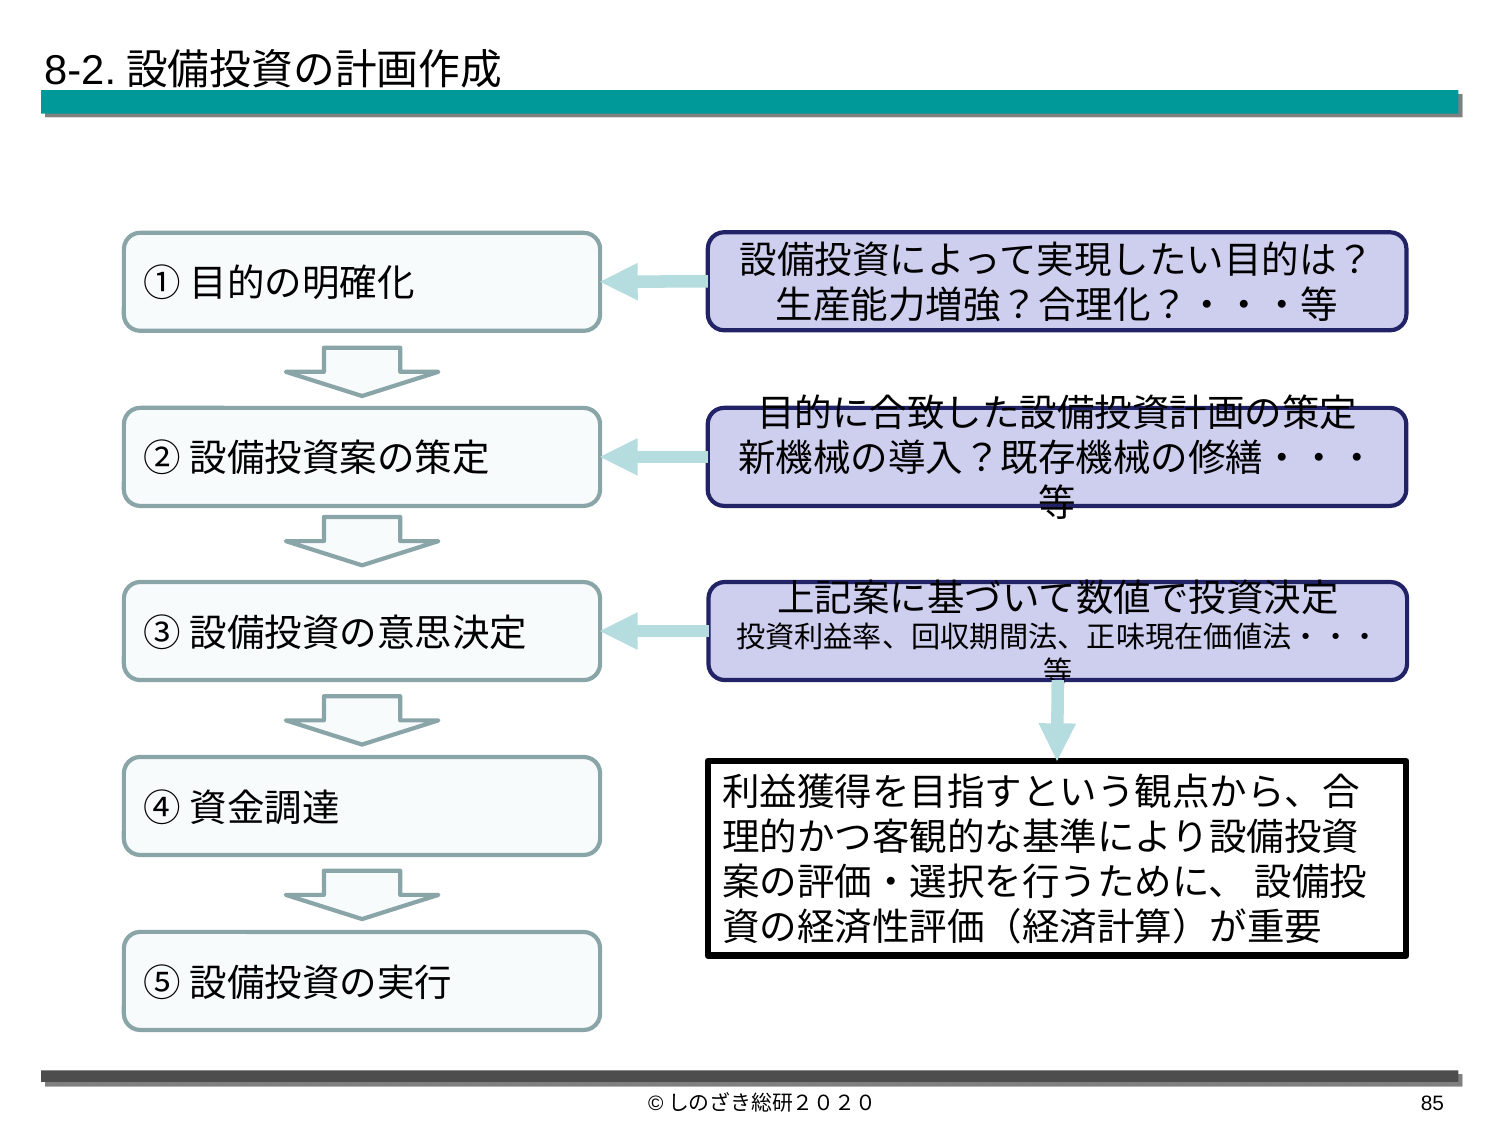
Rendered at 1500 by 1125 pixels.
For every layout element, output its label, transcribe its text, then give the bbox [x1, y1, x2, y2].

text_box 設備投資によって実現したい目的は？ 生産能力増強？合理化？・・・等 [705, 230, 1409, 333]
text_box ④資金調達 [121, 754, 603, 858]
text_box [283, 514, 441, 568]
text_box ①目的の明確化 [121, 230, 603, 333]
text_box ⑤設備投資の実行 [121, 929, 603, 1033]
text_box 目的に合致した設備投資計画の策定 新機械の導入？既存機械の修繕・・・等 [705, 405, 1409, 509]
text_box ③設備投資の意思決定 [121, 579, 603, 683]
text_box [283, 868, 441, 922]
text_box ②設備投資案の策定 [121, 405, 603, 509]
text_box 上記案に基づいて数値で投資決定 投資利益率、回収期間法、正味現在価値法・・・等 [706, 579, 1410, 683]
text_box [283, 345, 441, 399]
text_box 利益獲得を目指すという観点から、合理的かつ客観的な基準により設備投資案の評価・選択を行うために、 設備投資の経済性評価（経済計算）が重要 [707, 760, 1407, 956]
text_box [283, 694, 441, 747]
text_box 8-2.設備投資の計画作成 [29, 35, 1020, 100]
footer ©しのざき総研２０２０ [524, 1082, 1000, 1125]
slide_number 84 [1108, 1082, 1459, 1125]
